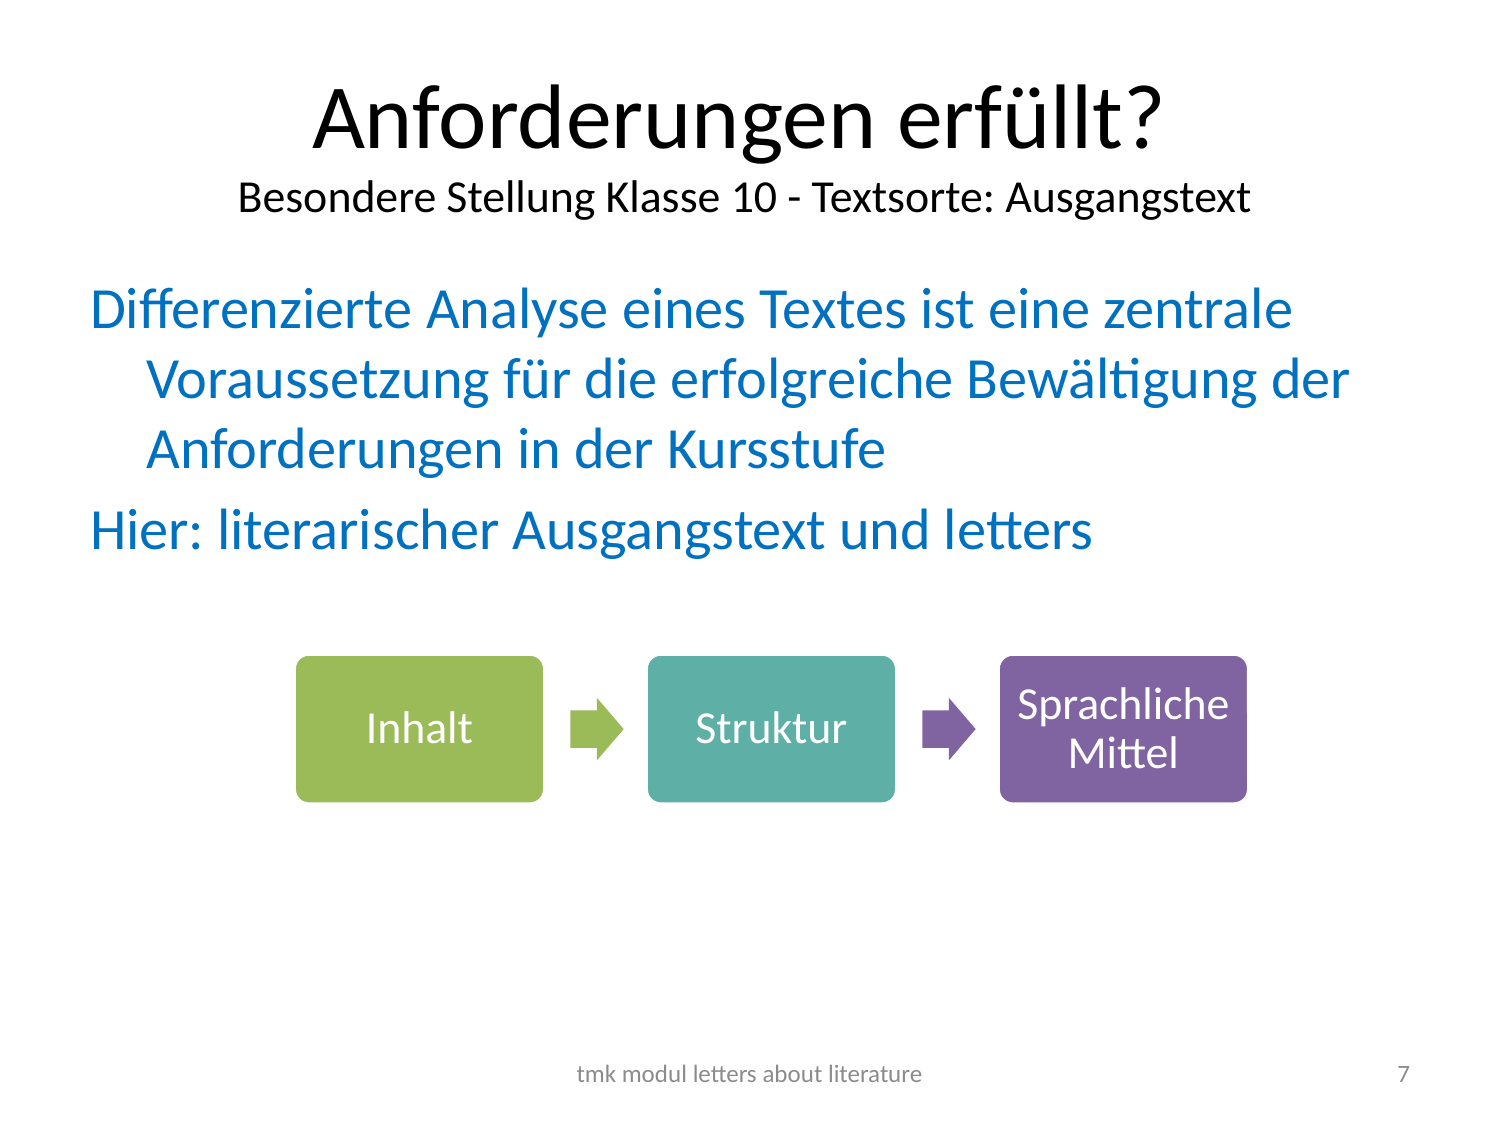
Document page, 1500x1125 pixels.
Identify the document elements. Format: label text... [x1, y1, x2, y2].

footer tmk modul letters about literature [512, 1042, 988, 1103]
title Anforderungen erfüllt? Besondere Stellung Klasse 10 - Textsorte: Ausgangstext [75, 45, 1425, 233]
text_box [292, 562, 1251, 896]
list Differenzierte Analyse eines Textes ist eine zentrale Voraussetzung für die erfolgreiche Bewältigung der Anforderungen in der Kursstufe Hier: literarischer Ausgangstext und letters [75, 262, 1425, 1005]
slide_number 7 [1074, 1042, 1425, 1103]
